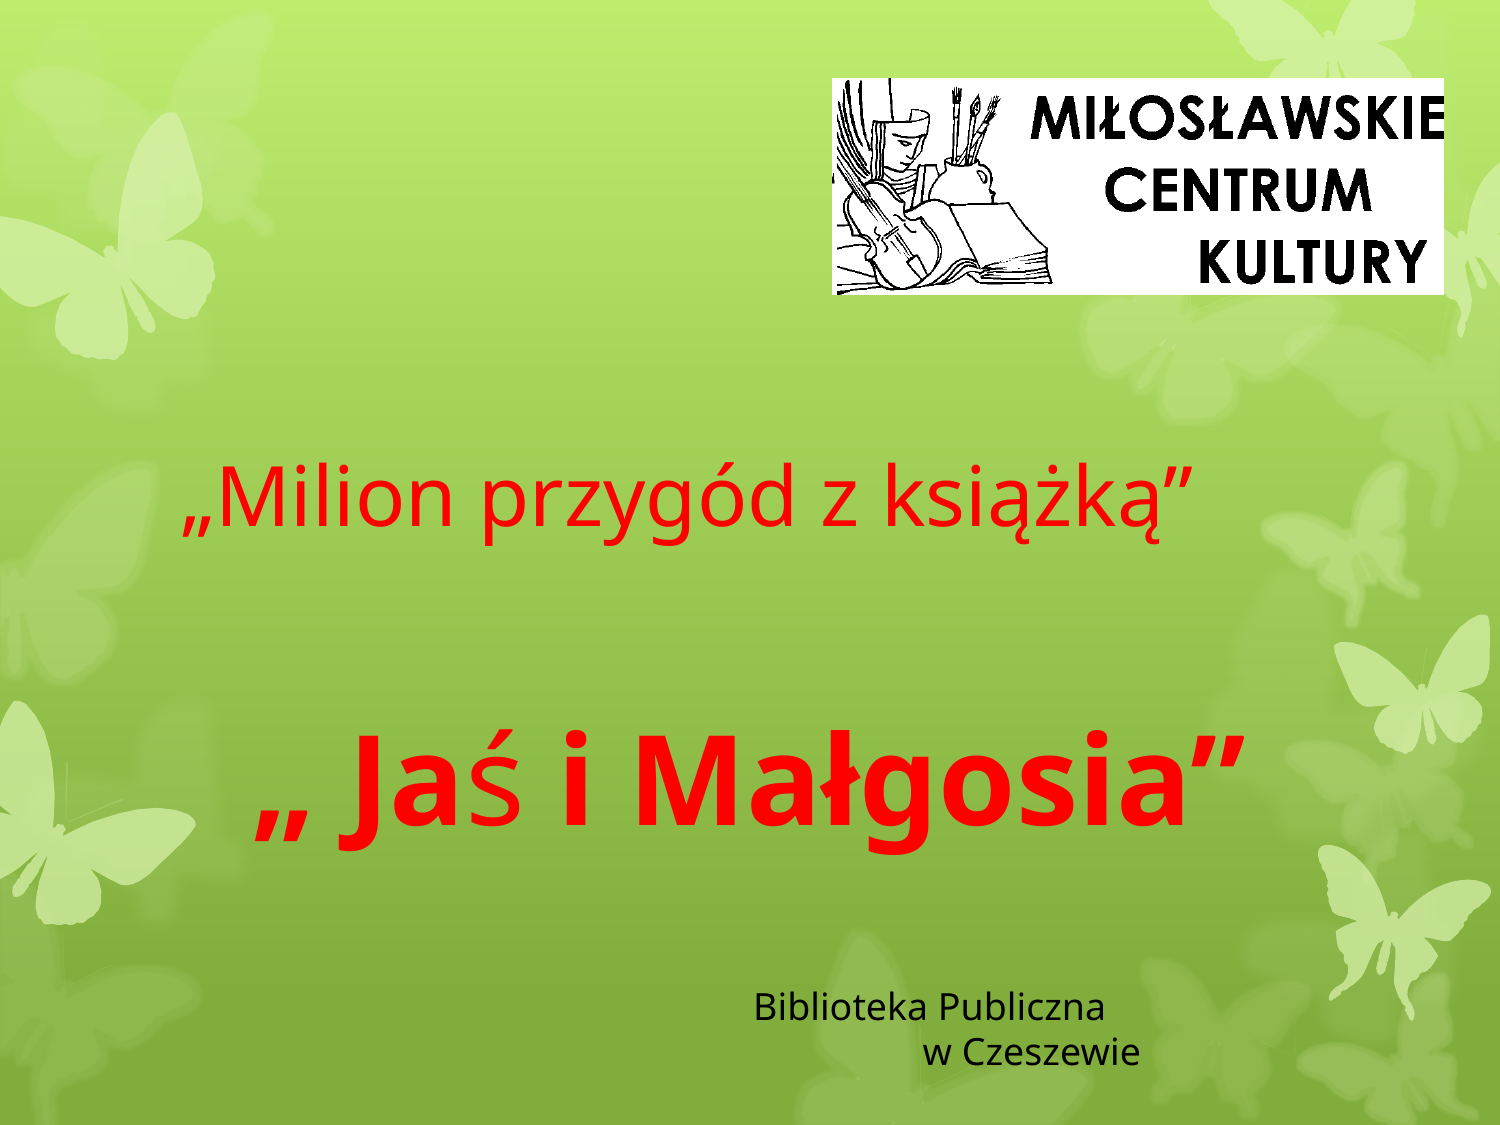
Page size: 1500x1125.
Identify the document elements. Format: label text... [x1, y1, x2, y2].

text_box Biblioteka Publiczna w Czeszewie [738, 975, 1258, 1081]
title „Milion przygód z książką” [165, 338, 1334, 551]
subtitle „ Jaś i Małgosia” [165, 692, 1334, 858]
picture [832, 77, 1445, 296]
